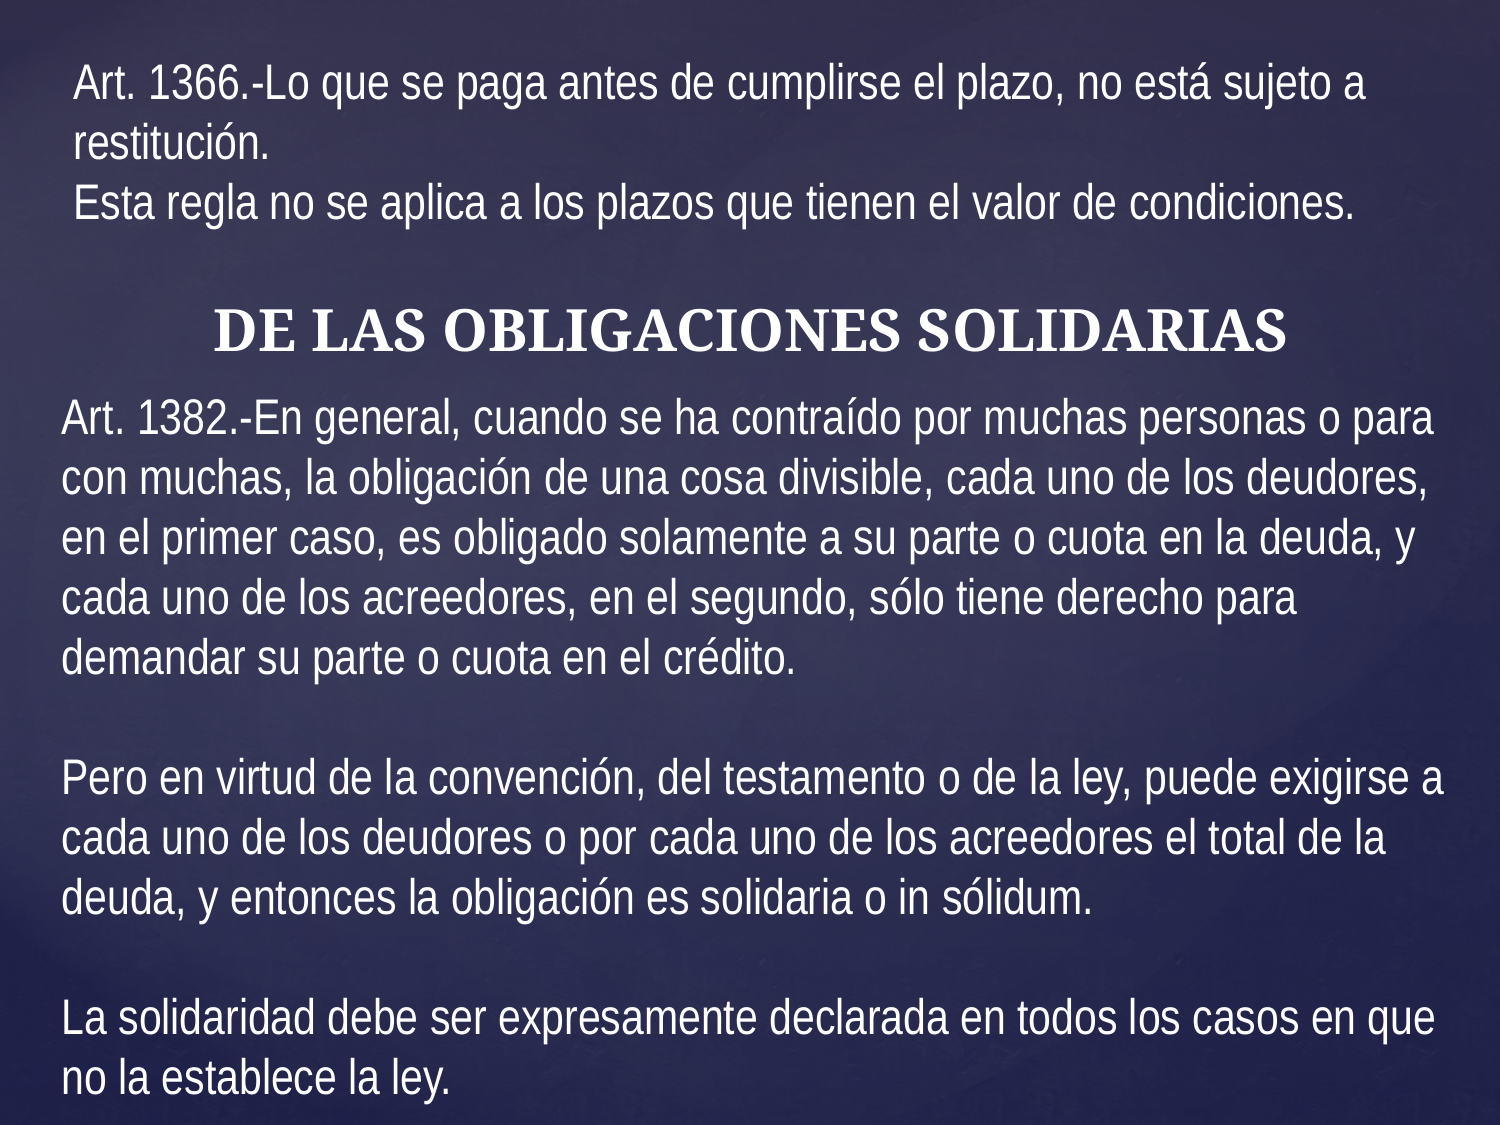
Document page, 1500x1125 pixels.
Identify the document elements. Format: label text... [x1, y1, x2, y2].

text_box DE LAS OBLIGACIONES SOLIDARIAS [198, 285, 1304, 371]
text_box Art. 1382.-En general, cuando se ha contraído por muchas personas o para con muchas, la obligación de una cosa divisible, cada uno de los deudores, en el primer caso, es obligado solamente a su parte o cuota en la deuda, y cada uno de los acreedores, en el segundo, sólo tiene derecho para demandar su parte o cuota en el crédito. Pero en virtud de la convención, del testamento o de la ley, puede exigirse a cada uno de los deudores o por cada uno de los acreedores el total de la deuda, y entonces la obligación es solidaria o in sólidum. La solidaridad debe ser expresamente declarada en todos los casos en que no la establece la ley. [47, 377, 1477, 1113]
text_box Art. 1366.-Lo que se paga antes de cumplirse el plazo, no está sujeto a restitución. Esta regla no se aplica a los plazos que tienen el valor de condiciones. [58, 42, 1465, 238]
